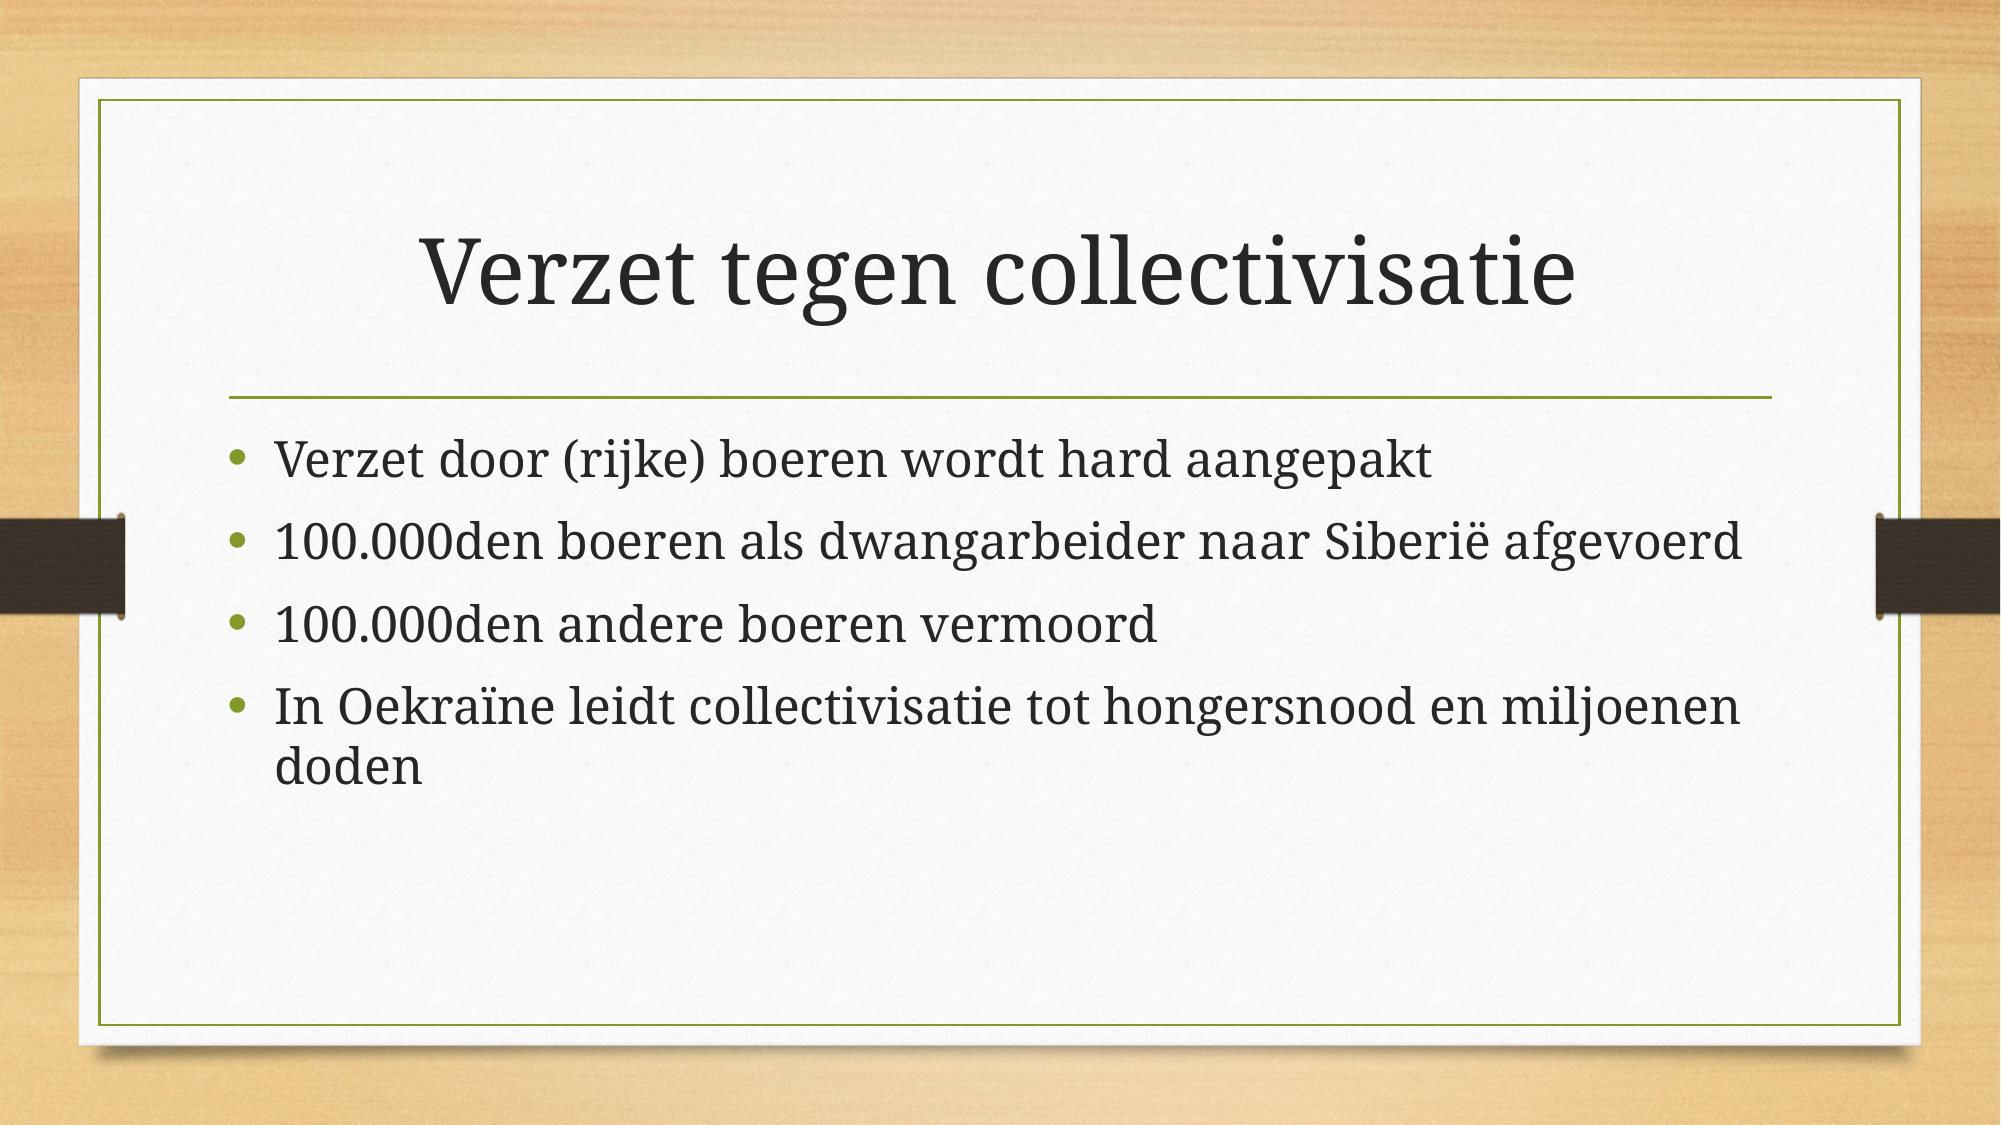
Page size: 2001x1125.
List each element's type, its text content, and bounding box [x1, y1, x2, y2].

picture [0, 0, 2001, 1125]
list Verzet door (rijke) boeren wordt hard aangepakt 100.000den boeren als dwangarbeider naar Siberië afgevoerd 100.000den andere boeren vermoord In Oekraïne leidt collectivisatie tot hongersnood en miljoenen doden [212, 419, 1788, 964]
title Verzet tegen collectivisatie [212, 161, 1788, 375]
